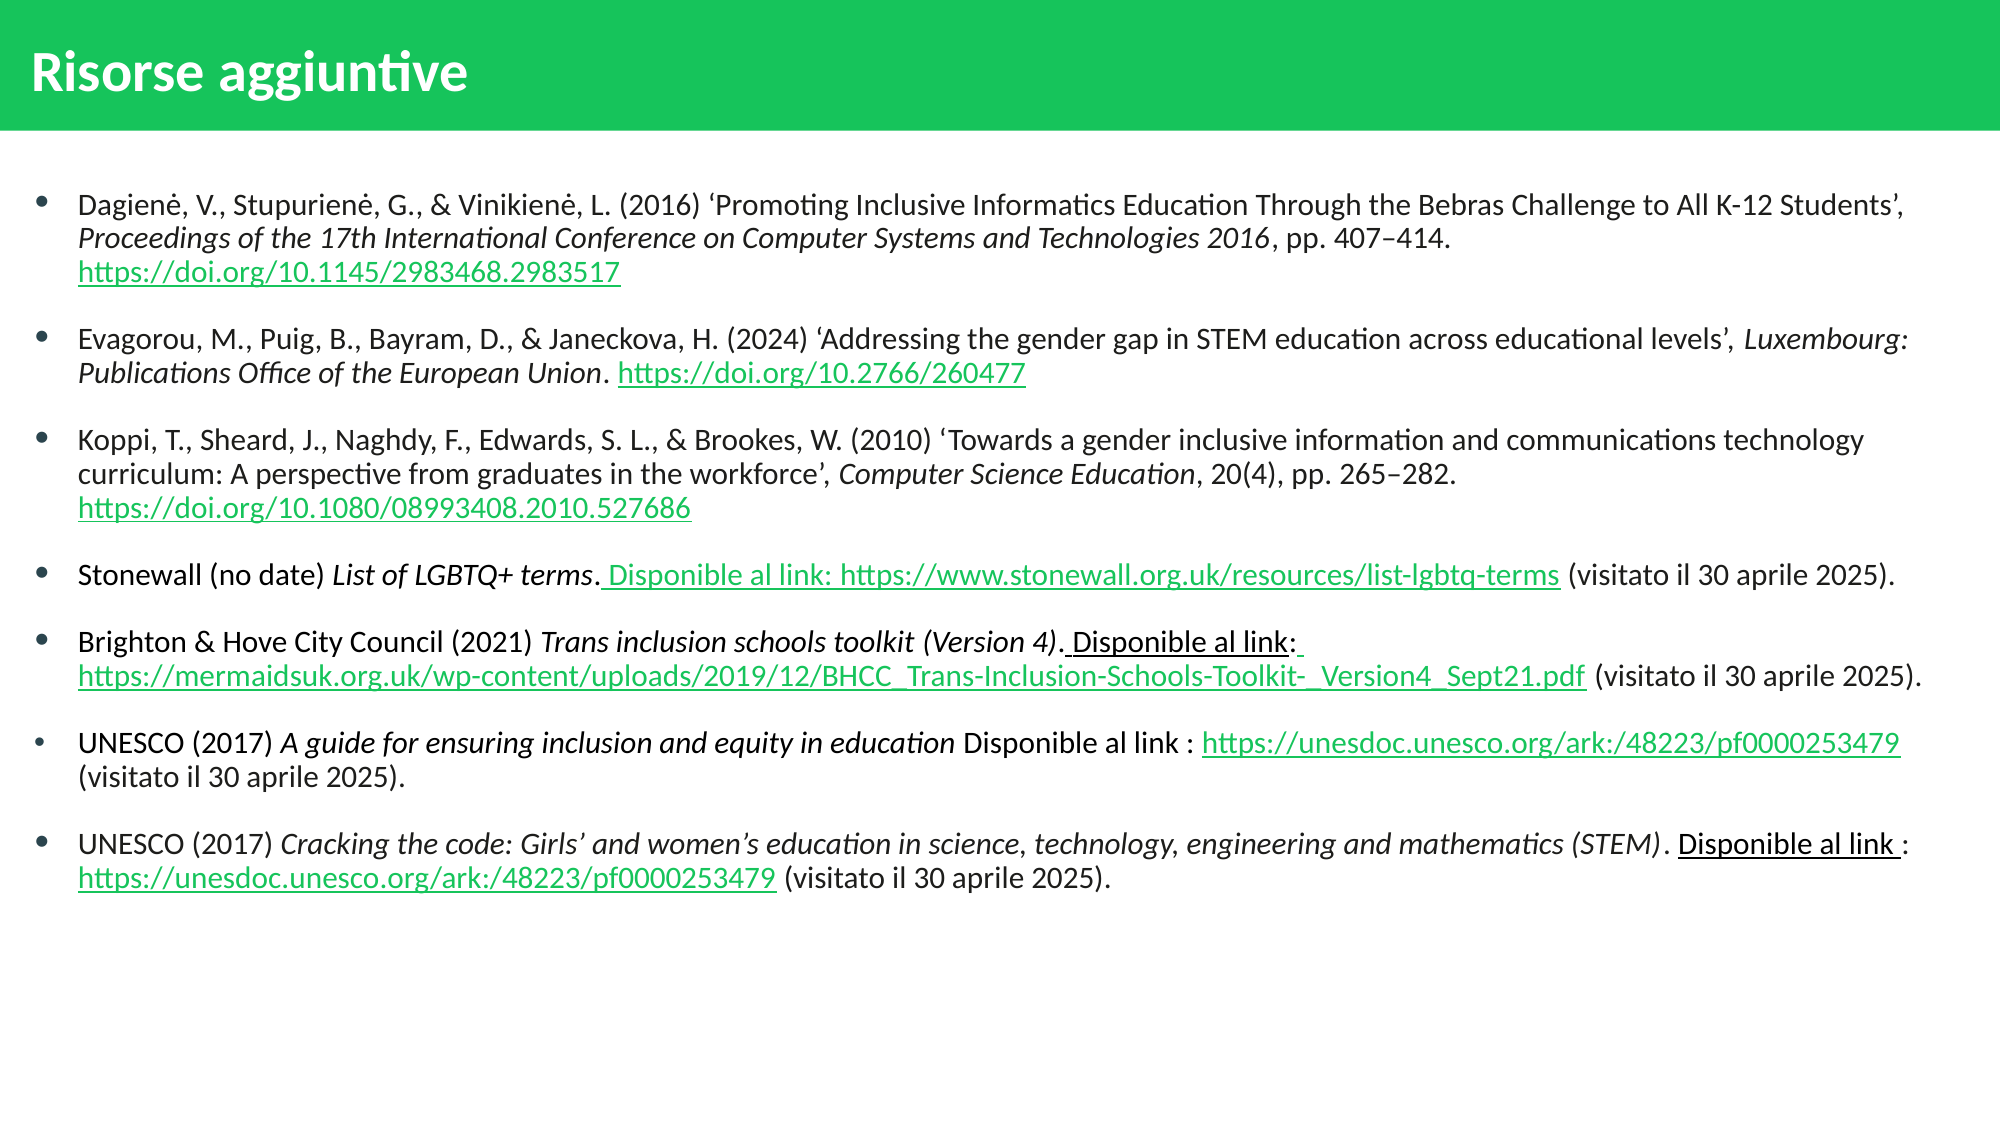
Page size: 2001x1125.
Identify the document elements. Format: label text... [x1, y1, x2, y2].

title Risorse aggiuntive [16, 13, 1976, 131]
list Dagienė, V., Stupurienė, G., & Vinikienė, L. (2016) ‘Promoting Inclusive Informatics Education Through the Bebras Challenge to All K-12 Students’, Proceedings of the 17th International Conference on Computer Systems and Technologies 2016, pp. 407–414. https://doi.org/10.1145/2983468.2983517 Evagorou, M., Puig, B., Bayram, D., & Janeckova, H. (2024) ‘Addressing the gender gap in STEM education across educational levels’, Luxembourg: Publications Office of the European Union. https://doi.org/10.2766/260477 Koppi, T., Sheard, J., Naghdy, F., Edwards, S. L., & Brookes, W. (2010) ‘Towards a gender inclusive information and communications technology curriculum: A perspective from graduates in the workforce’, Computer Science Education, 20(4), pp. 265–282. https://doi.org/10.1080/08993408.2010.527686 Stonewall (no date) List of LGBTQ+ terms. Disponible al link: https://www.stonewall.org.uk/resources/list-lgbtq-terms (visitato il 30 aprile 2025). Brighton & Hove City Council (2021) Trans inclusion schools toolkit (Version 4). Disponible al link: https://mermaidsuk.org.uk/wp-content/uploads/2019/12/BHCC_Trans-Inclusion-Schools-Toolkit-_Version4_Sept21.pdf (visitato il 30 aprile 2025). UNESCO (2017) A guide for ensuring inclusion and equity in education Disponible al link : https://unesdoc.unesco.org/ark:/48223/pf0000253479 (visitato il 30 aprile 2025). UNESCO (2017) Cracking the code: Girls’ and women’s education in science, technology, engineering and mathematics (STEM). Disponible al link : https://unesdoc.unesco.org/ark:/48223/pf0000253479 (visitato il 30 aprile 2025). [16, 180, 1976, 1049]
